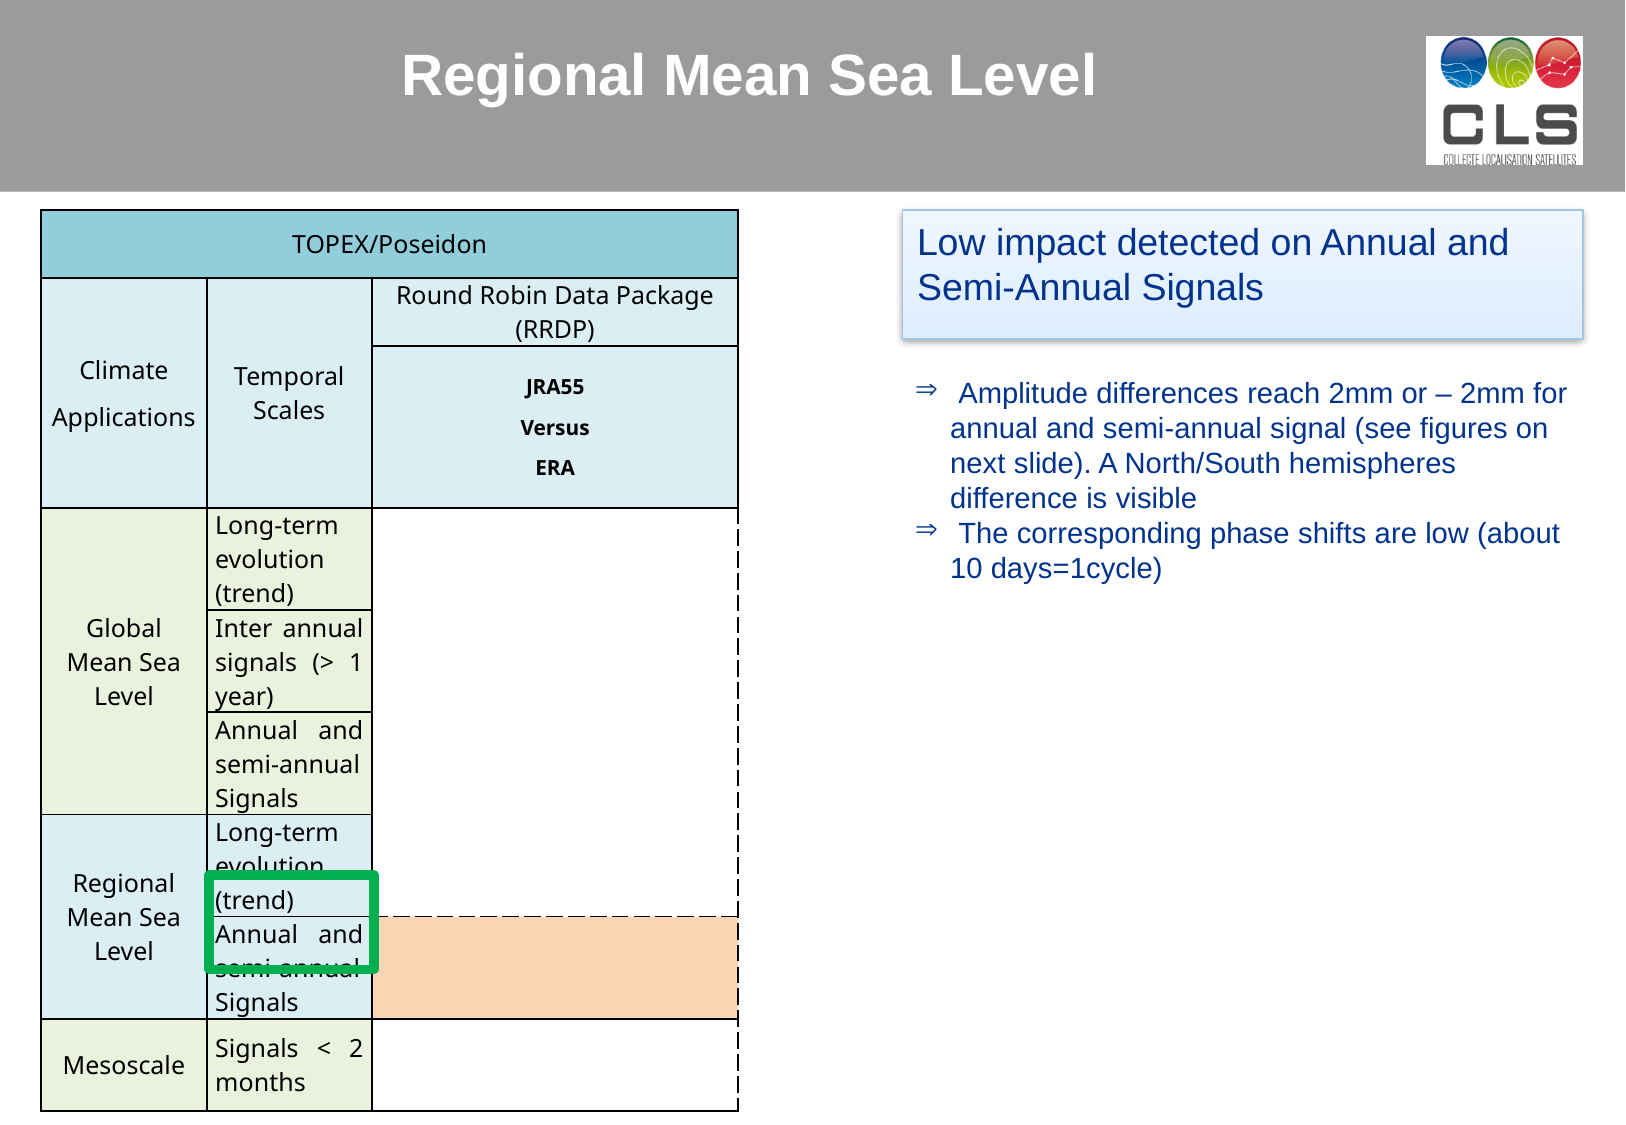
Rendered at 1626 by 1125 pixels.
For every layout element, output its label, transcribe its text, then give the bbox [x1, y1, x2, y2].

text_box Regional Mean Sea Level [386, 40, 1162, 119]
table_cell Mesoscale [42, 1020, 206, 1110]
table_cell [373, 1020, 738, 1110]
table_cell Climate Applications [42, 279, 206, 507]
table_cell Global Mean Sea Level [42, 509, 206, 814]
table_cell Temporal Scales [208, 279, 371, 507]
table_cell [373, 509, 738, 917]
text_box Low impact detected on Annual and Semi-Annual Signals [902, 209, 1584, 340]
table_cell Long-term evolution (trend) [208, 509, 371, 609]
text_box [207, 873, 376, 971]
table_cell Long-term evolution (trend) [208, 815, 371, 873]
table_header TOPEX/Poseidon [42, 211, 737, 277]
table_cell [373, 917, 738, 1018]
table_cell Annual and semi-annual Signals [208, 713, 371, 814]
text_box Amplitude differences reach 2mm or – 2mm for annual and semi-annual signal (see figures on next slide). A North/South hemispheres difference is visible The corresponding phase shifts are low (about 10 days=1cycle) [899, 366, 1591, 697]
picture [1426, 36, 1583, 165]
table_cell Regional Mean Sea Level [42, 815, 206, 1018]
table_cell Round Robin Data Package (RRDP) [373, 279, 737, 345]
table_cell Inter annual signals (> 1 year) [208, 611, 371, 711]
table_cell Annual and semi-annual Signals [208, 971, 371, 1018]
table_cell JRA55 Versus ERA [373, 347, 737, 507]
table_cell Signals < 2 months [208, 1020, 371, 1110]
